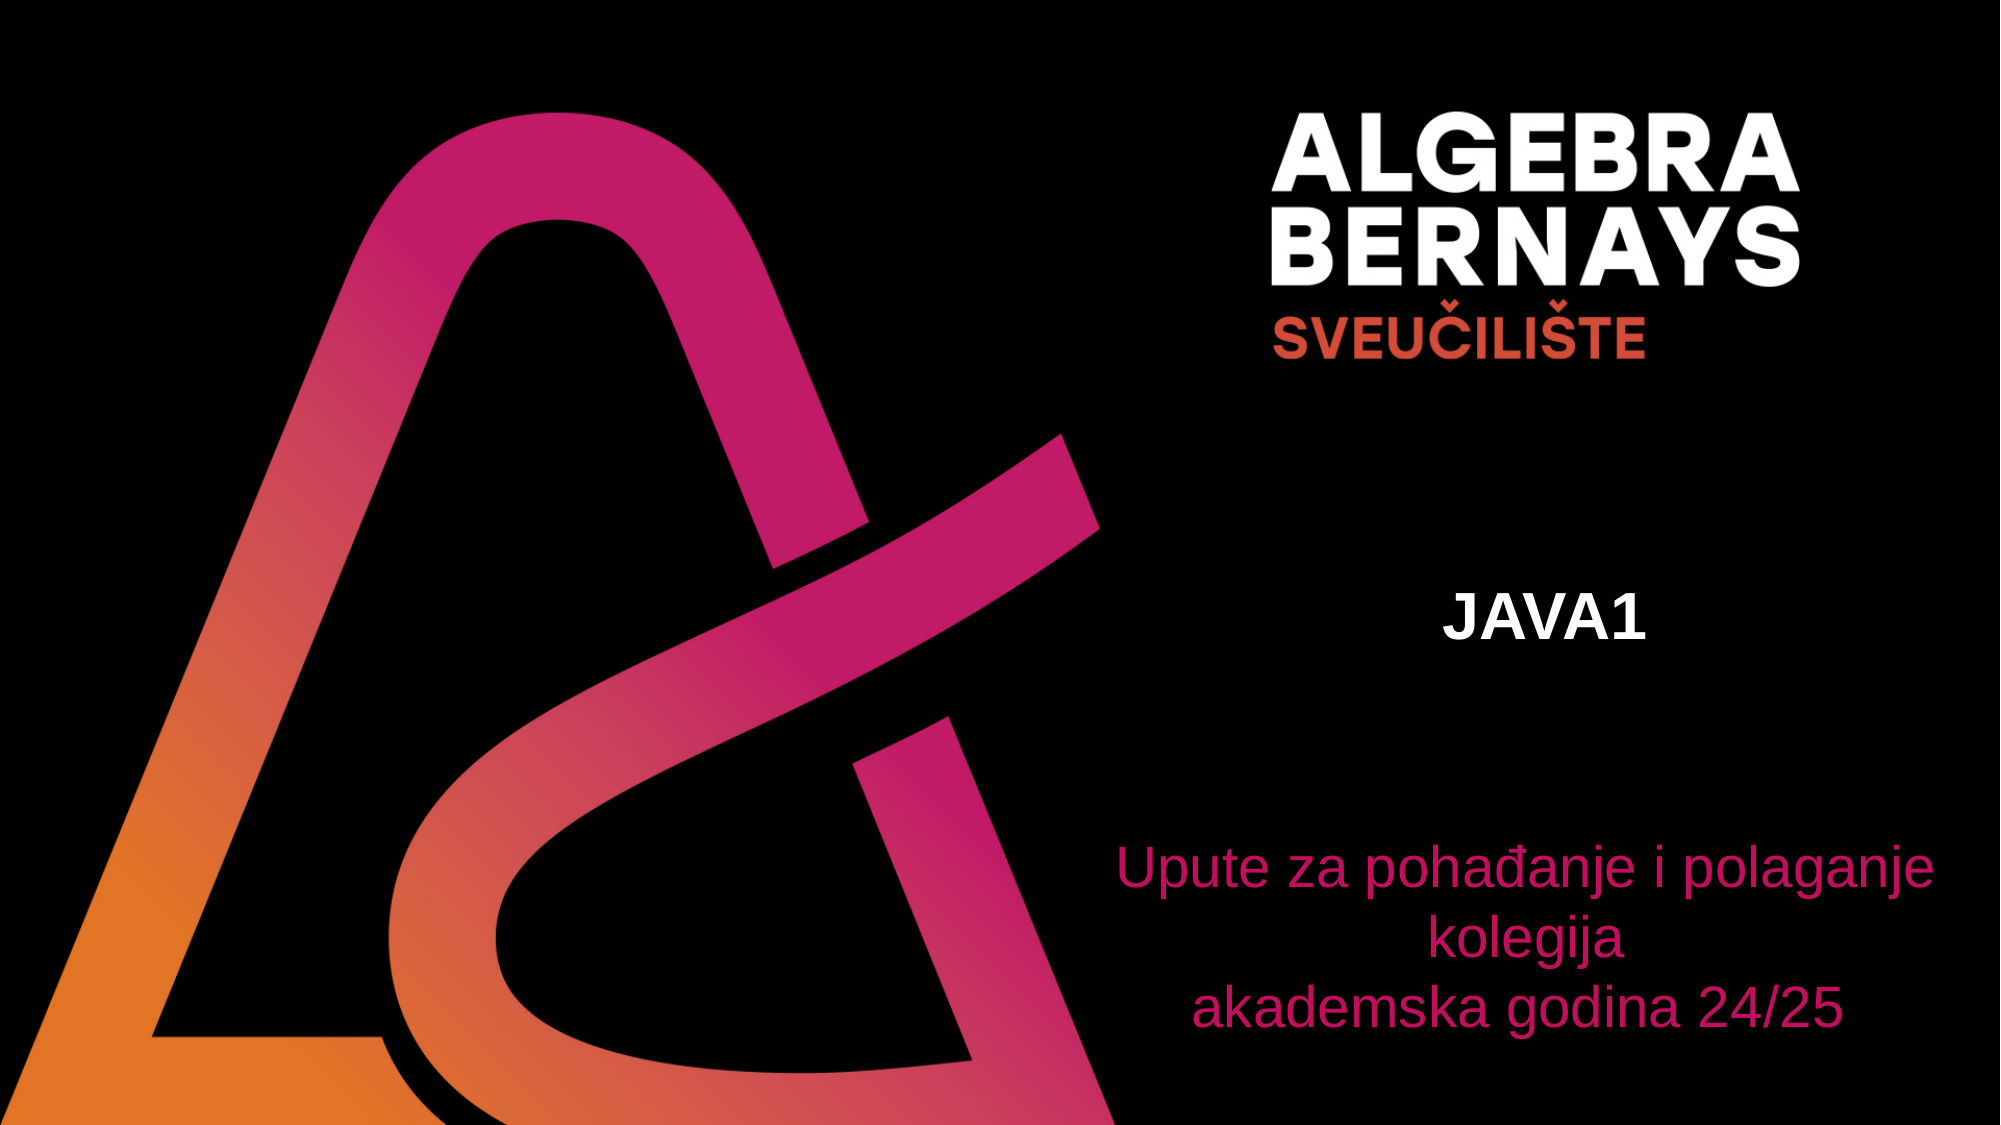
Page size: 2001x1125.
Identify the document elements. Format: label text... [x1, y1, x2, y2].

text_box JAVA1 [1117, 474, 1973, 761]
text_box Upute za pohađanje i polaganje kolegija akademska godina 24/25 [1079, 821, 1973, 1047]
picture [0, 0, 2000, 1125]
